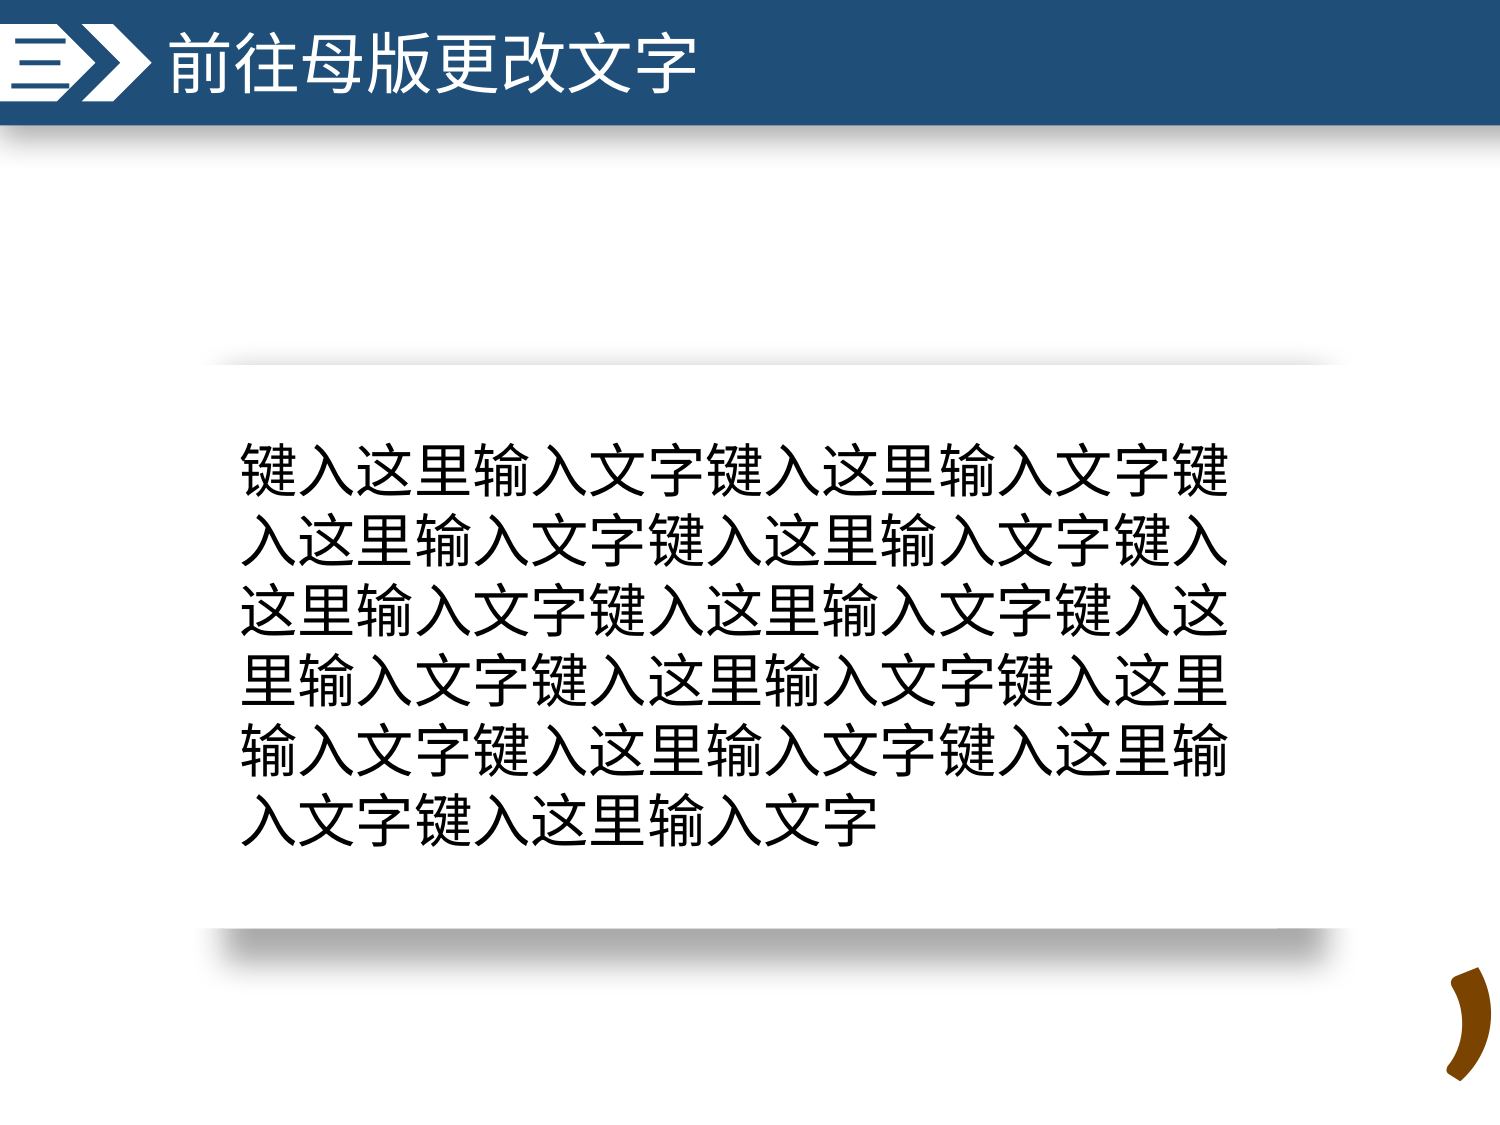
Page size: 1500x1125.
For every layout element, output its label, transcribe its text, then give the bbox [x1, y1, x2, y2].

text_box ” [1397, 837, 1500, 1125]
text_box 键入这里输入文字键入这里输入文字键入这里输入文字键入这里输入文字键入这里输入文字键入这里输入文字键入这里输入文字键入这里输入文字键入这里输入文字键入这里输入文字键入这里输入文字键入这里输入文字 [224, 427, 1276, 862]
text_box [105, 364, 1395, 929]
